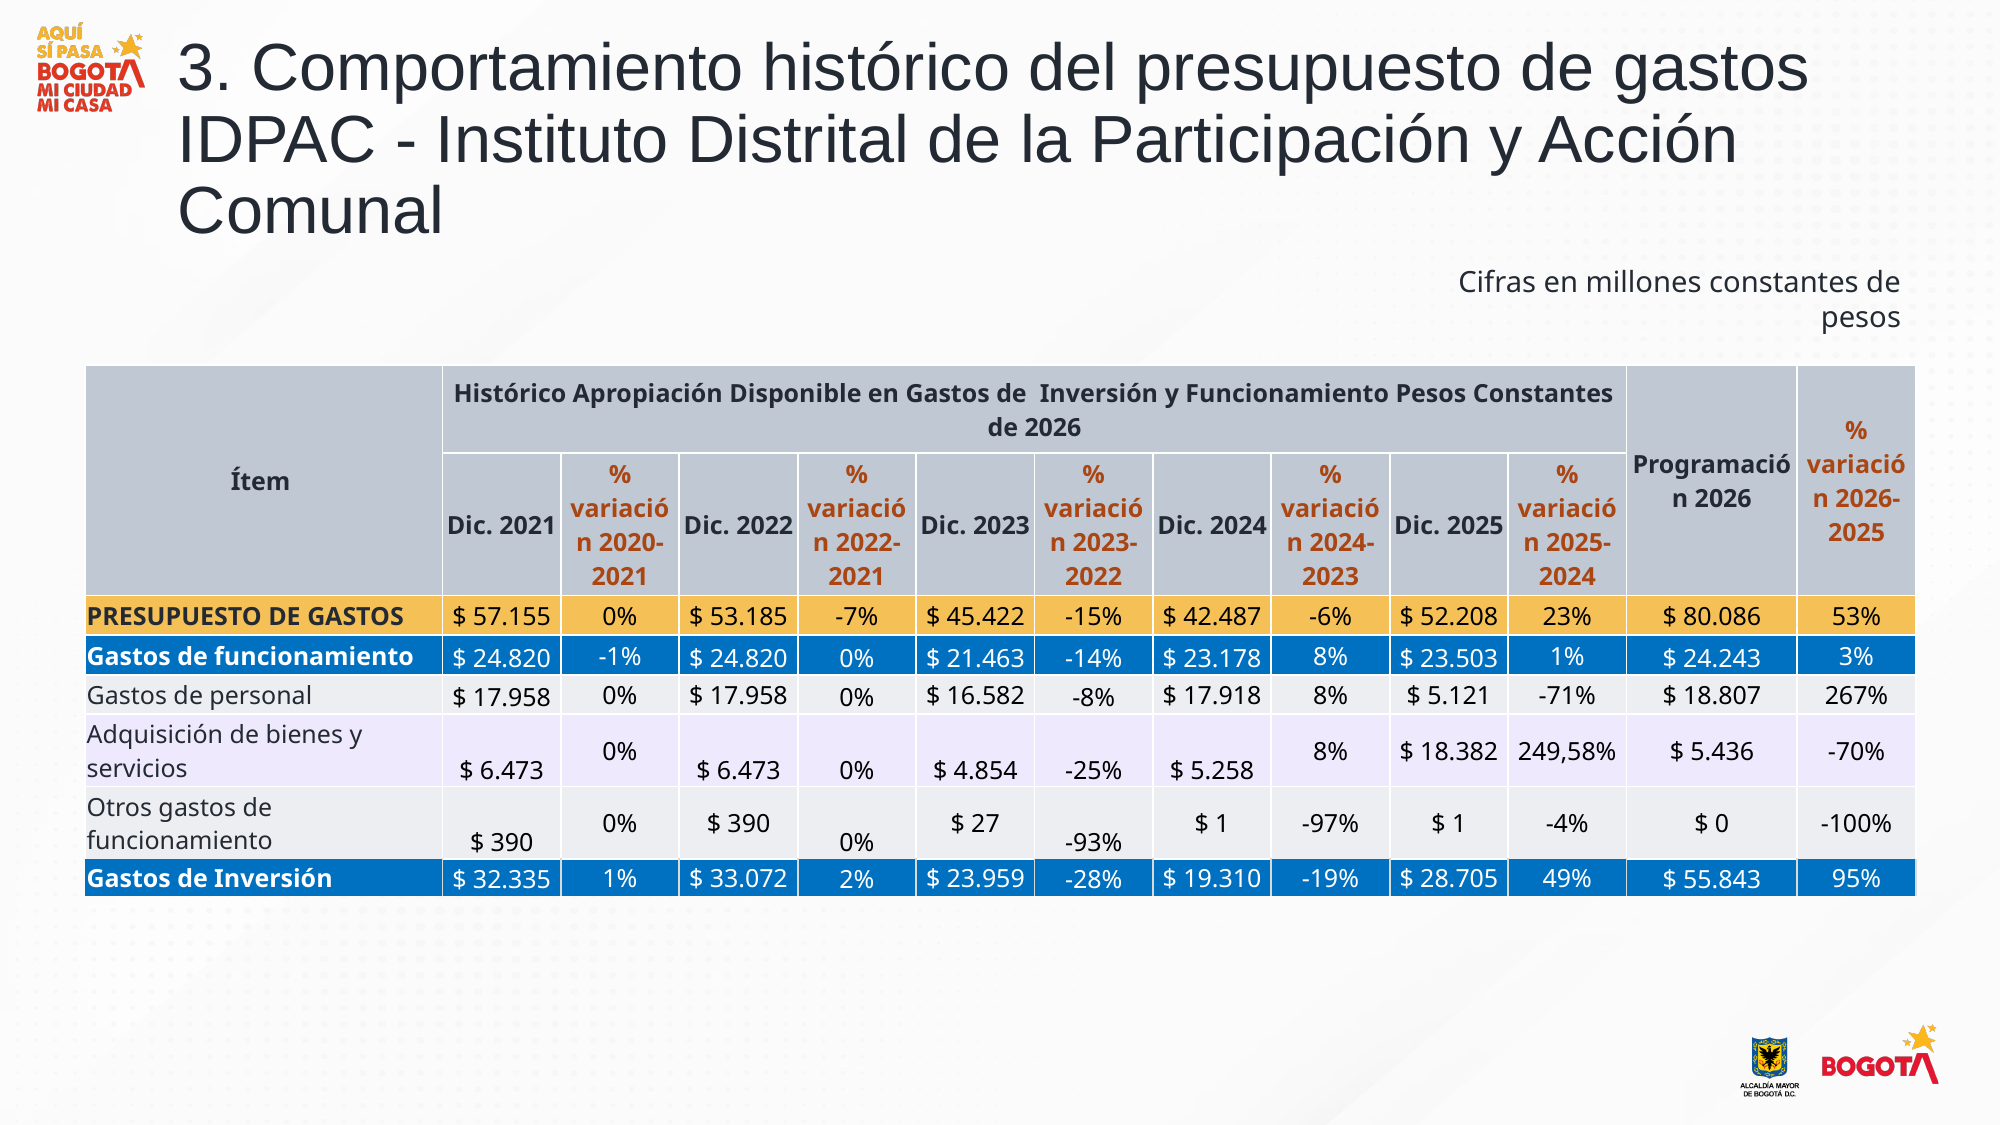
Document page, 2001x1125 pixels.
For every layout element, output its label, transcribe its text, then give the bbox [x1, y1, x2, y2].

table_cell 8% [1272, 715, 1389, 786]
picture [1740, 1024, 1939, 1097]
table_cell $ 4.854 [917, 715, 1034, 786]
table_cell -7% [799, 596, 915, 634]
table_cell $ 21.463 [917, 636, 1034, 674]
table_cell $ 390 [680, 787, 797, 858]
table_cell 8% [1272, 636, 1389, 674]
table_cell $ 42.487 [1154, 596, 1270, 634]
table_cell $ 1 [1391, 787, 1507, 858]
table_cell $ 23.503 [1391, 636, 1507, 674]
table_cell 0% [562, 715, 678, 786]
table_cell -8% [1035, 676, 1152, 713]
table_cell $ 18.382 [1391, 715, 1507, 786]
table_cell $ 18.807 [1627, 676, 1796, 713]
table_cell -15% [1035, 596, 1152, 634]
table_cell 0% [799, 636, 915, 674]
table_header Ítem [86, 366, 442, 595]
table_cell $ 53.185 [680, 596, 797, 634]
table_cell -28% [1035, 859, 1152, 896]
table_cell 0% [799, 787, 915, 859]
table_cell $ 55.843 [1627, 860, 1796, 896]
table_cell $ 57.155 [443, 596, 560, 634]
table_cell Gastos de Inversión [85, 859, 442, 896]
table_cell PRESUPUESTO DE GASTOS [86, 596, 442, 634]
table_cell $ 52.208 [1391, 596, 1507, 634]
table_cell $ 17.958 [443, 676, 560, 713]
table_cell $ 45.422 [917, 596, 1034, 634]
table_cell % variación 2024-2023 [1272, 454, 1389, 595]
table_header Histórico Apropiación Disponible en Gastos de Inversión y Funcionamiento Pesos Constantes de 2026 [443, 366, 1626, 452]
table_cell 1% [1509, 636, 1626, 674]
table_cell -1% [562, 636, 678, 674]
table_cell Gastos de personal [86, 676, 442, 713]
table_cell $ 390 [443, 787, 560, 858]
table_cell $ 17.918 [1154, 676, 1270, 713]
table_cell $ 16.582 [917, 676, 1034, 713]
table_cell Otros gastos de funcionamiento [86, 787, 442, 859]
table_cell % variación 2020-2021 [562, 454, 678, 595]
table_cell $ 32.335 [443, 860, 560, 896]
table_cell 95% [1798, 859, 1915, 896]
table_cell $ 24.820 [443, 636, 560, 674]
table_cell 1% [562, 860, 678, 896]
table_cell $ 6.473 [680, 715, 797, 786]
table_cell 49% [1509, 859, 1626, 896]
table_cell $ 0 [1627, 787, 1796, 858]
table_cell % variación 2025-2024 [1509, 454, 1626, 595]
table_cell $ 28.705 [1391, 860, 1507, 896]
table_cell 0% [799, 676, 915, 713]
table_cell 3% [1798, 636, 1915, 674]
table_cell -19% [1272, 859, 1389, 896]
table_cell 0% [799, 715, 915, 786]
table_cell 0% [562, 787, 678, 858]
table_cell Dic. 2025 [1391, 454, 1507, 595]
table_cell Dic. 2022 [680, 454, 797, 595]
table_cell -100% [1798, 787, 1915, 859]
table_cell Dic. 2023 [917, 454, 1034, 595]
table_cell -6% [1272, 596, 1389, 634]
picture [37, 22, 145, 112]
table_cell 53% [1798, 596, 1915, 634]
text_box 3. Comportamiento histórico del presupuesto de gastos IDPAC - Instituto Distrital de la Participación y Acción Comunal [163, 25, 1900, 261]
table_cell 0% [562, 676, 678, 713]
table_cell -71% [1509, 676, 1626, 713]
table_cell -14% [1035, 636, 1152, 674]
table_cell $ 24.243 [1627, 636, 1796, 674]
table_cell Dic. 2024 [1154, 454, 1270, 595]
table_cell $ 24.820 [680, 636, 797, 674]
table_cell -97% [1272, 787, 1389, 859]
table_cell Dic. 2021 [443, 454, 560, 595]
table_cell % variación 2023-2022 [1035, 454, 1152, 595]
text_box Cifras en millones constantes de pesos [1365, 255, 1916, 341]
table_cell 2% [799, 859, 915, 896]
table_cell $ 5.121 [1391, 676, 1507, 713]
table_cell 8% [1272, 676, 1389, 713]
table_cell -4% [1509, 787, 1626, 859]
table_cell $ 5.258 [1154, 715, 1270, 786]
table_cell 23% [1509, 596, 1626, 634]
table_cell $ 1 [1154, 787, 1270, 858]
table_cell Gastos de funcionamiento [86, 636, 442, 674]
table_cell % variación 2022-2021 [799, 454, 915, 595]
table_cell $ 19.310 [1154, 860, 1270, 896]
table_header % variación 2026-2025 [1798, 366, 1915, 595]
table_cell $ 6.473 [443, 715, 560, 786]
table_cell $ 23.178 [1154, 636, 1270, 674]
table_header Programación 2026 [1627, 366, 1796, 595]
table_cell Adquisición de bienes y servicios [86, 715, 442, 786]
table_cell 267% [1798, 676, 1915, 713]
table_cell -93% [1035, 787, 1152, 859]
table_cell $ 17.958 [680, 676, 797, 713]
table_cell 249,58% [1509, 715, 1626, 786]
table_cell $ 80.086 [1627, 596, 1796, 634]
table_cell $ 33.072 [680, 860, 797, 896]
table_cell -70% [1798, 715, 1915, 786]
table_cell $ 23.959 [917, 860, 1034, 896]
table_cell $ 27 [917, 787, 1034, 858]
table_cell $ 5.436 [1627, 715, 1796, 786]
table_cell 0% [562, 596, 678, 634]
table_cell -25% [1035, 715, 1152, 786]
